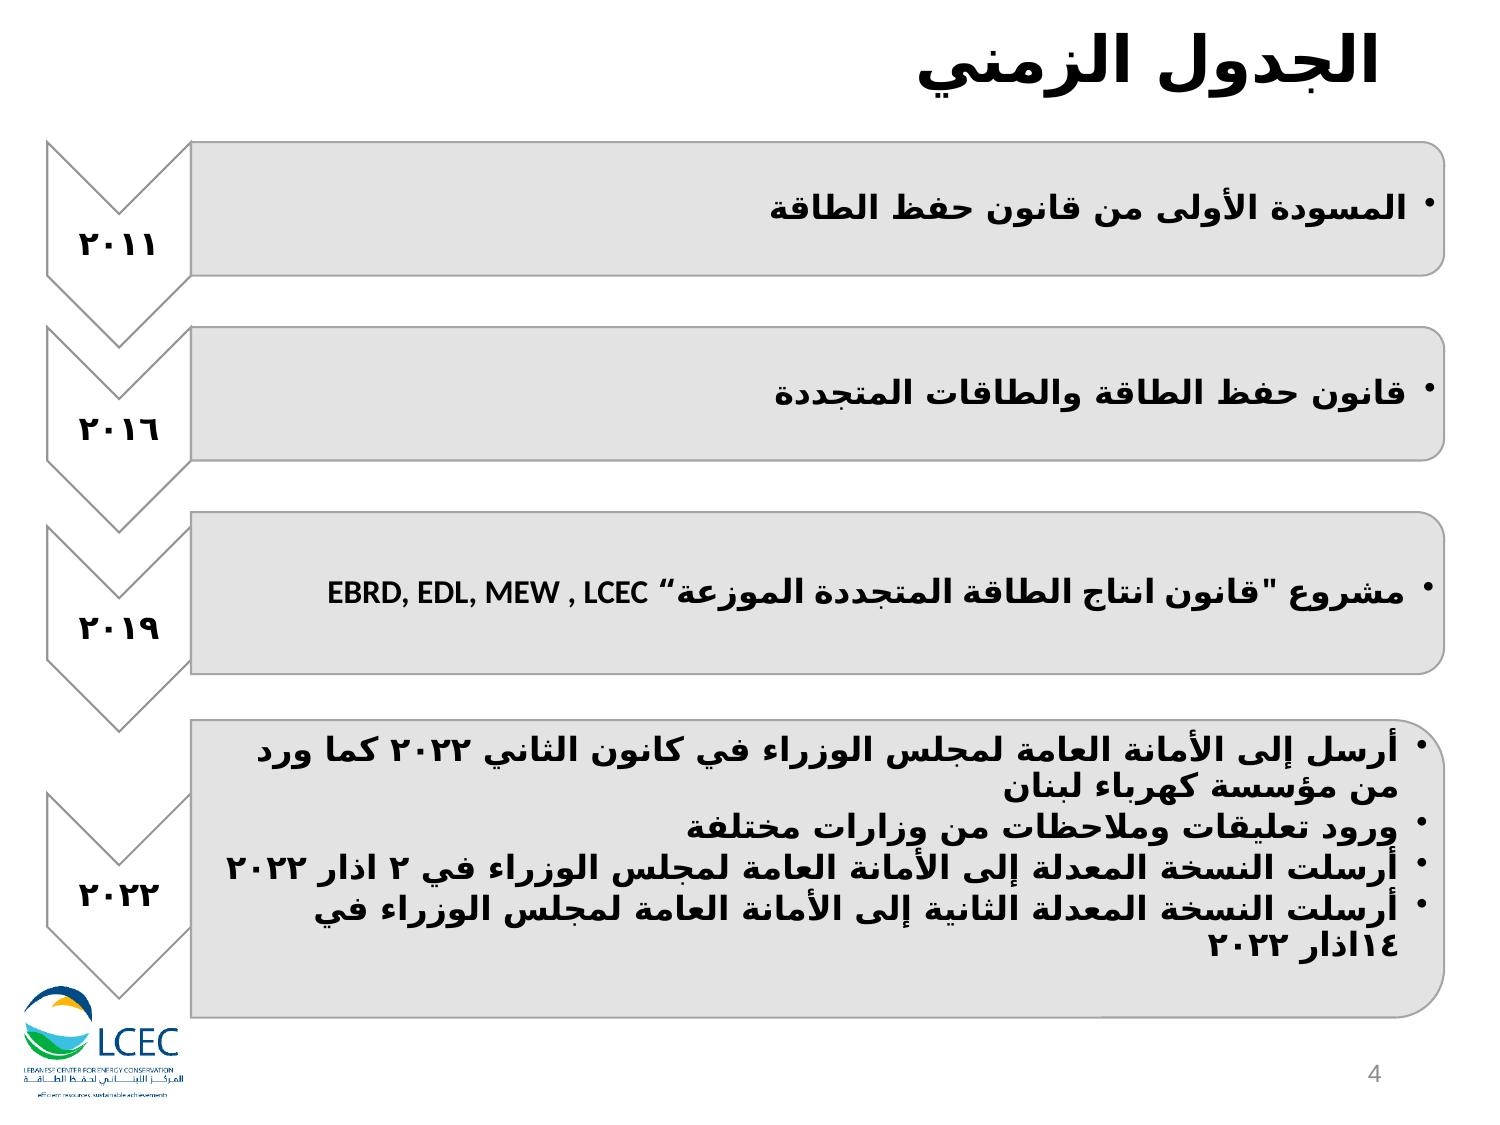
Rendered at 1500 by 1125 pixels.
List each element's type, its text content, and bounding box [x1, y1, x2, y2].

picture [22, 986, 184, 1099]
title الجدول الزمني [103, 0, 1397, 123]
slide_number 4 [1059, 1042, 1397, 1103]
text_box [47, 133, 1445, 1018]
